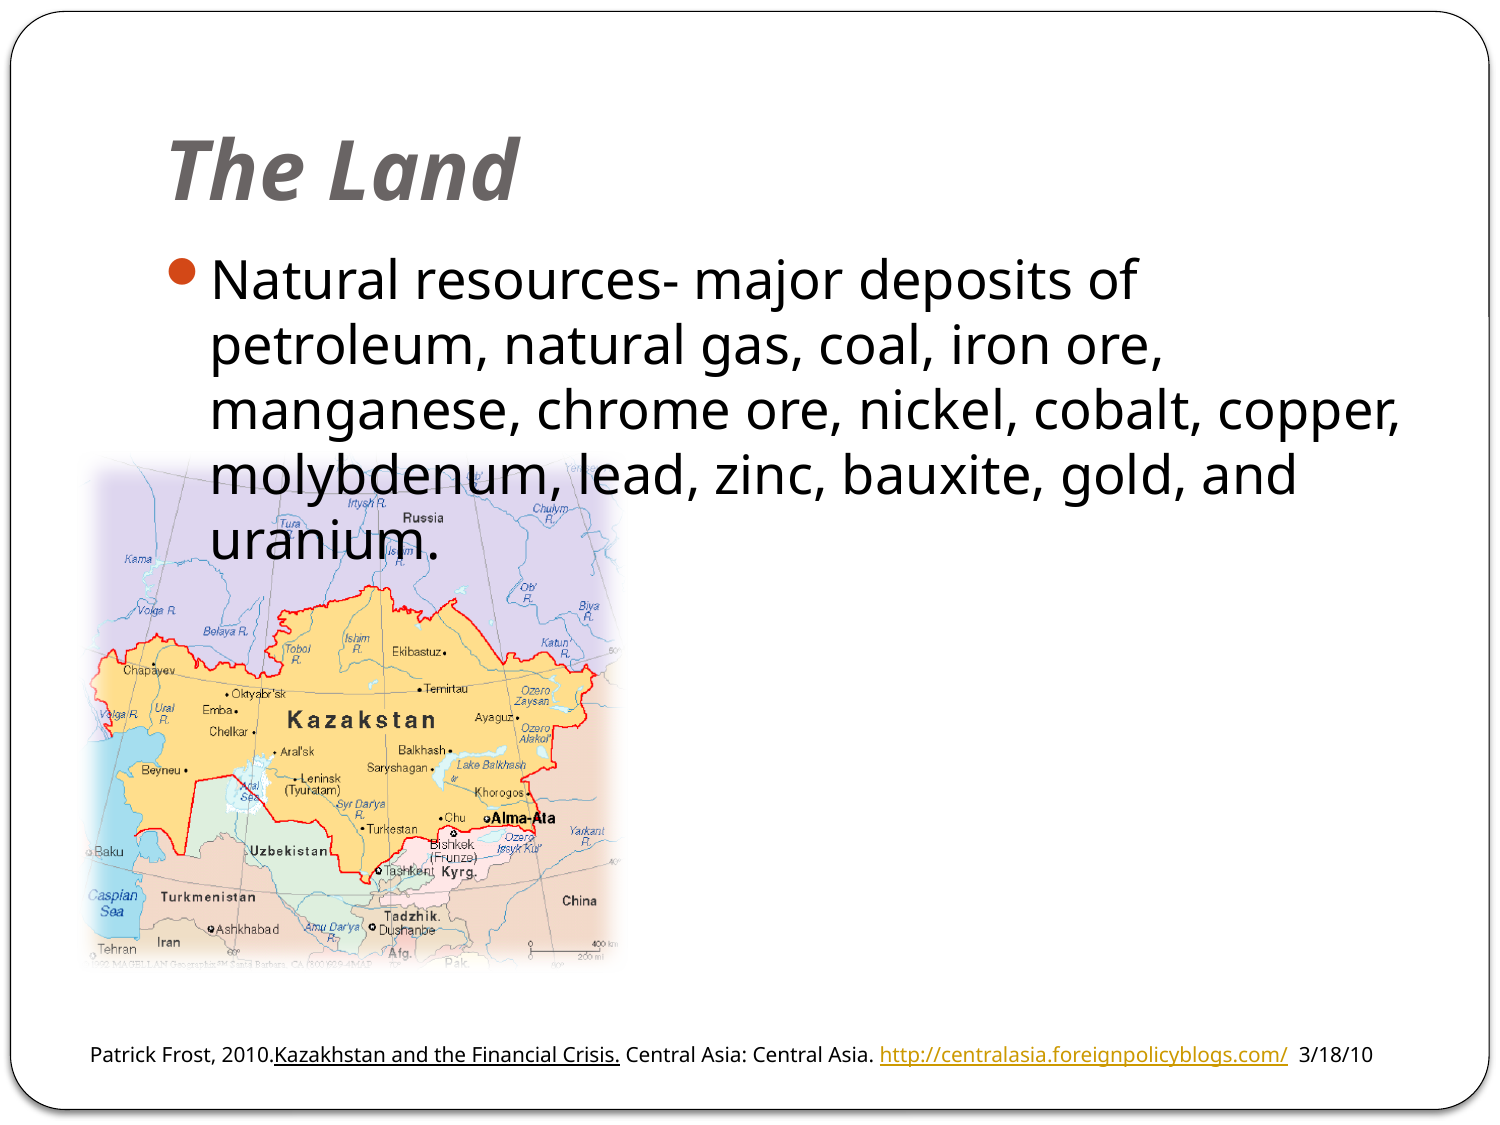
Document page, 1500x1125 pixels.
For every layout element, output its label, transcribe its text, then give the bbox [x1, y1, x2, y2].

text_box Patrick Frost, 2010.Kazakhstan and the Financial Crisis. Central Asia: Central Asia. http://centralasia.foreignpolicyblogs.com/ 3/18/10 [74, 1034, 1500, 1078]
text_box [25, 0, 76, 27]
title The Land [150, 45, 1425, 233]
list Natural resources- major deposits of petroleum, natural gas, coal, iron ore, manganese, chrome ore, nickel, cobalt, copper, molybdenum, lead, zinc, bauxite, gold, and uranium. [150, 237, 1425, 650]
picture [74, 449, 629, 975]
